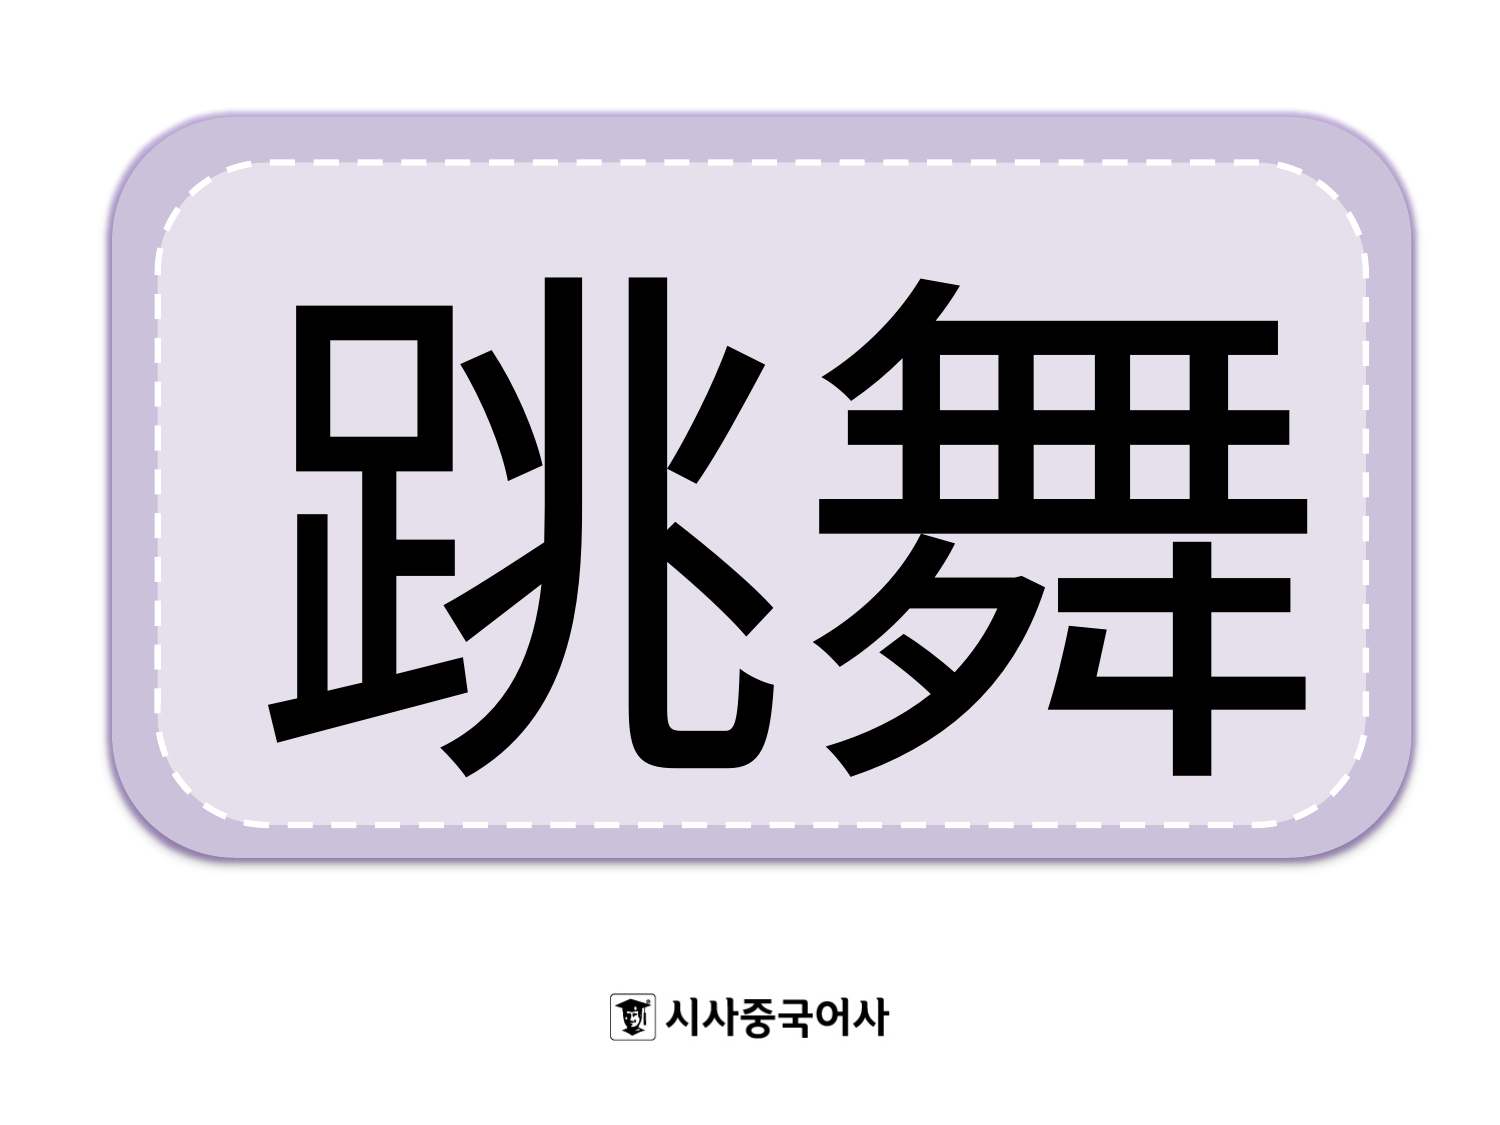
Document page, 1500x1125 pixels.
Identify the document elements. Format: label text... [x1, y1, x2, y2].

text_box 跳舞 [187, 185, 1396, 849]
text_box [162, 160, 1371, 824]
picture [602, 987, 898, 1047]
